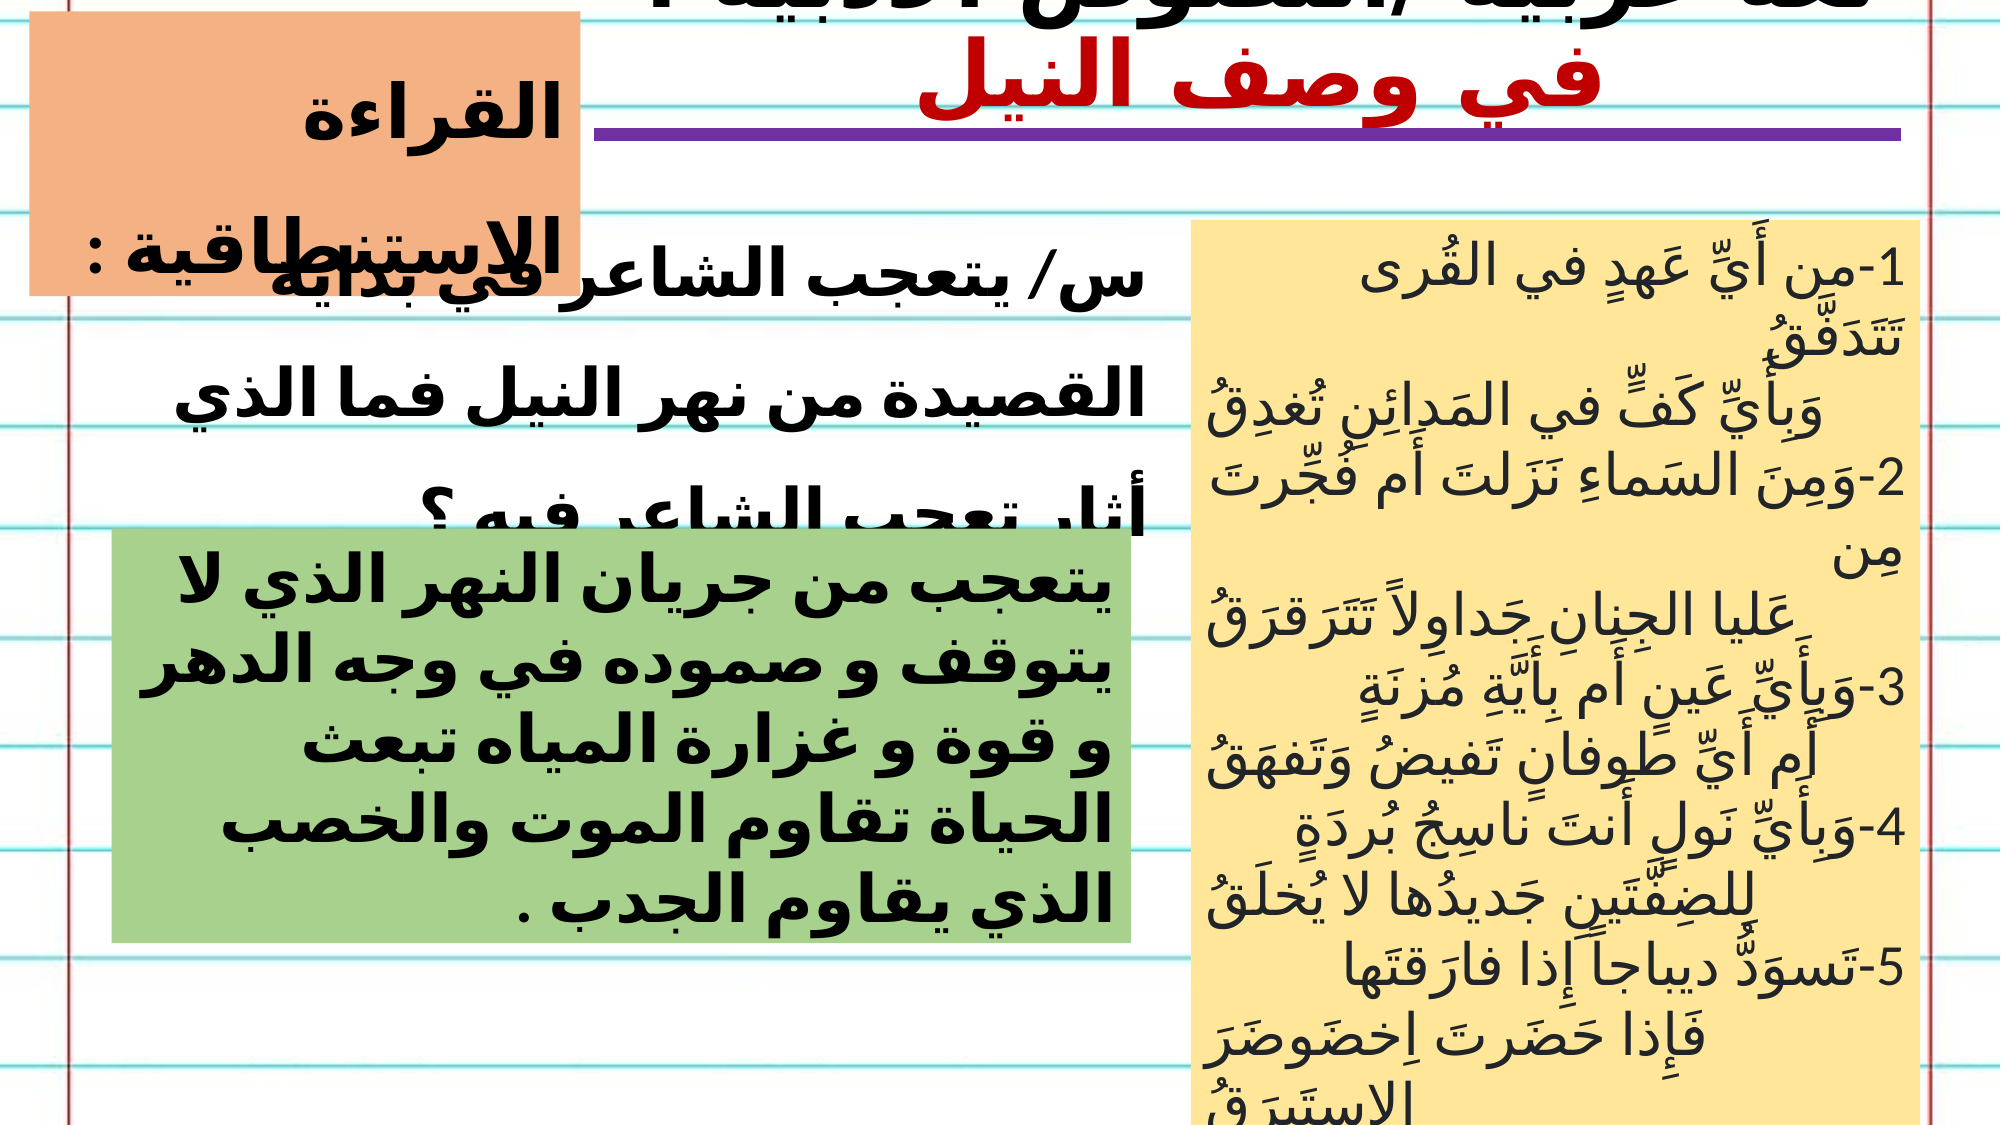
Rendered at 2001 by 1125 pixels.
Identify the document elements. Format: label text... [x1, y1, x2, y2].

text_box س/ يتعجب الشاعر في بداية القصيدة من نهر النيل فما الذي أثار تعجب الشاعر فيه ؟ [79, 182, 1165, 557]
text_box القراءة الاستنطاقية : [29, 11, 581, 297]
picture [1079, 0, 1172, 11]
picture [1039, 0, 1066, 11]
text_box 1-من أَيِّ عَهدٍ في القُرى تَتَدَفَّقُ وَبِأَيِّ كَفٍّ في المَدائِنِ تُغدِقُ 2-وَمِنَ السَماءِ نَزَلتَ أَم فُجِّرتَ مِن عَليا الجِنانِ جَداوِلاً تَتَرَقرَقُ 3-وَبِأَيِّ عَينٍ أَم بِأَيَّةِ مُزنَةٍ أَم أَيِّ طوفانٍ تَفيضُ وَتَفهَقُ 4-وَبِأَيِّ نَولٍ أَنتَ ناسِجُ بُردَةٍ لِلضِفَّتَينِ جَديدُها لا يُخلَقُ 5-تَسوَدُّ ديباجاً إِذا فارَقتَها فَإِذا حَضَرتَ اِخضَوضَرَ الإِستَبرَقُ 6-في كُلِّ آوِنَةٍ تُبَدِّلُ صِبغَةً عَجَباً وَأَنتَ الصابِغُ المُتَأَنِّقُ [1190, 219, 1921, 1125]
picture [0, 0, 2001, 1125]
picture [1189, 0, 1396, 11]
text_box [594, 11, 1902, 135]
text_box يتعجب من جريان النهر الذي لا يتوقف و صموده في وجه الدهر و قوة و غزارة المياه تبعث الحياة تقاوم الموت والخصب الذي يقاوم الجدب . [111, 528, 1131, 944]
picture [1402, 0, 1614, 11]
